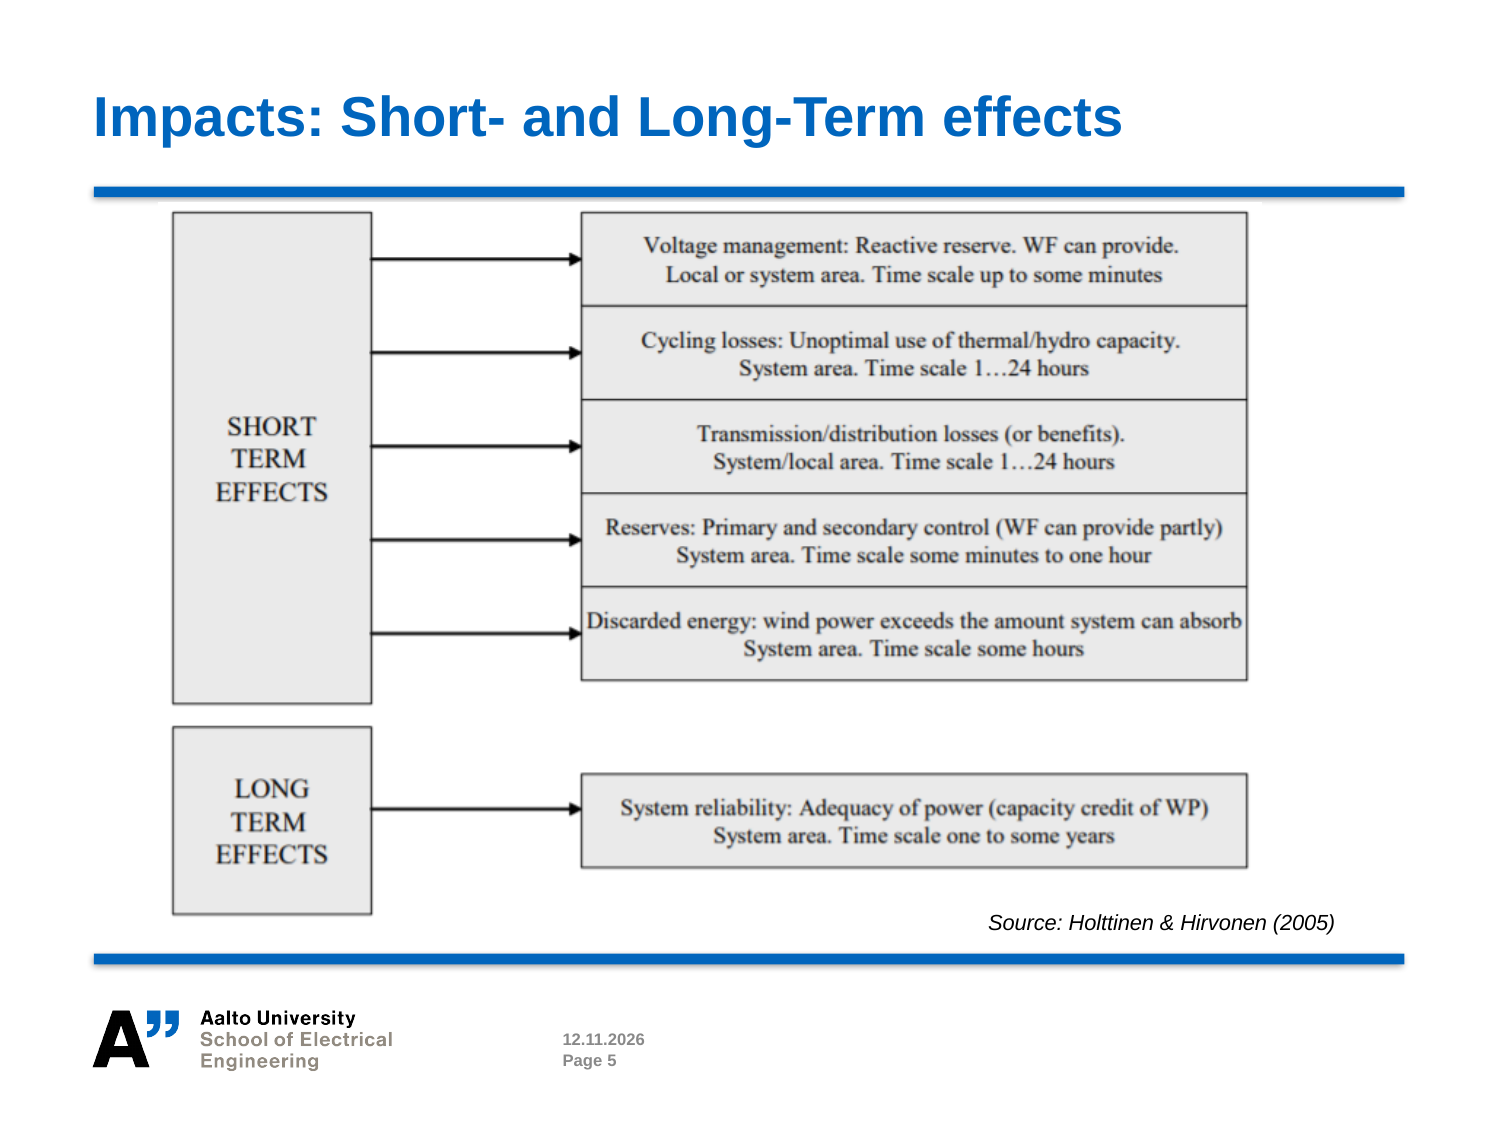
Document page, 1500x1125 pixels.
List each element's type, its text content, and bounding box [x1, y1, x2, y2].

slide_number Page 5 [562, 1050, 816, 1071]
title Impacts: Short- and Long-Term effects [93, 80, 1369, 228]
text_box Source: Holttinen & Hirvonen (2005) [973, 901, 1351, 943]
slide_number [562, 1029, 816, 1050]
picture [35, 953, 449, 1125]
picture [158, 202, 1262, 926]
